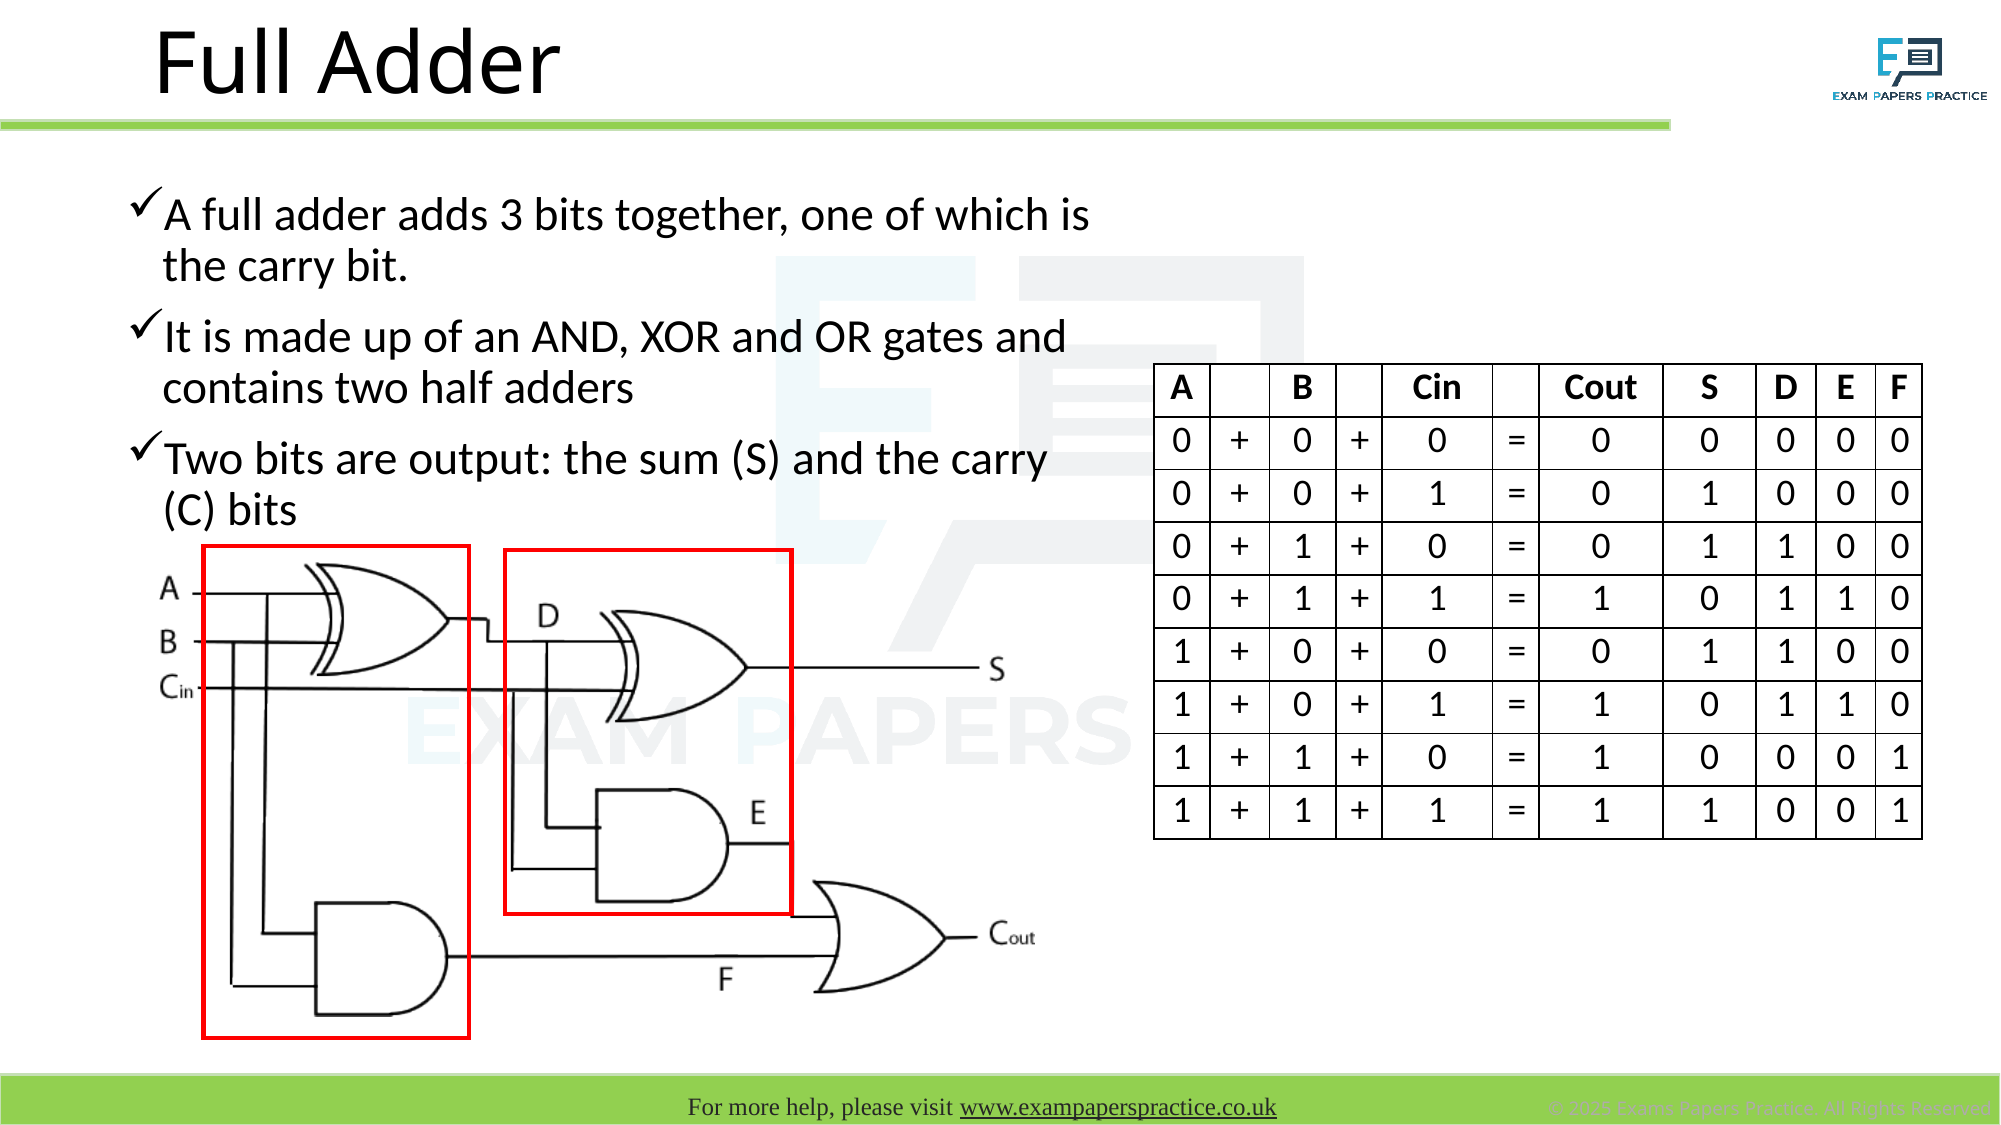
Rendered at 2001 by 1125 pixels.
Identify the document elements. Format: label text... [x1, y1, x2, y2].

table_cell 0 [1876, 682, 1921, 733]
table_cell + [1337, 523, 1381, 574]
table_cell 0 [1155, 576, 1209, 627]
table_cell 1 [1757, 629, 1815, 680]
table_cell 0 [1876, 523, 1921, 574]
table_cell 0 [1383, 629, 1492, 680]
table_cell 0 [1540, 470, 1662, 521]
table_cell 0 [1155, 470, 1209, 521]
table_cell 1 [1757, 682, 1815, 733]
picture [159, 562, 1035, 1017]
table_cell 1 [1876, 734, 1921, 785]
table_cell + [1337, 682, 1381, 733]
table_cell 0 [1270, 682, 1335, 733]
table_cell 0 [1383, 418, 1492, 469]
table_cell 0 [1155, 418, 1209, 469]
table_cell + [1337, 787, 1381, 838]
table_cell + [1211, 470, 1269, 521]
table_cell 1 [1270, 523, 1335, 574]
table_cell 0 [1817, 418, 1875, 469]
table_cell + [1211, 787, 1269, 838]
table_cell 1 [1757, 523, 1815, 574]
table_header [1211, 365, 1269, 416]
table_cell 1 [1270, 787, 1335, 838]
table_cell 1 [1540, 787, 1662, 838]
text_box [504, 549, 792, 562]
table_cell 1 [1817, 576, 1875, 627]
table_cell 0 [1876, 418, 1921, 469]
table_cell 1 [1540, 576, 1662, 627]
table_cell + [1211, 576, 1269, 627]
table_cell 0 [1664, 734, 1755, 785]
table_cell 1 [1664, 629, 1755, 680]
table_cell 1 [1664, 470, 1755, 521]
table_cell 0 [1270, 418, 1335, 469]
table_cell + [1337, 470, 1381, 521]
table_cell 0 [1540, 523, 1662, 574]
table_cell 0 [1540, 629, 1662, 680]
table_cell 0 [1757, 470, 1815, 521]
table_header F [1876, 365, 1921, 416]
table_cell + [1211, 523, 1269, 574]
table_cell + [1337, 576, 1381, 627]
title Full Adder [137, 11, 1863, 121]
table_cell 1 [1664, 787, 1755, 838]
table_header S [1664, 365, 1755, 416]
table_cell + [1211, 629, 1269, 680]
table_cell 0 [1383, 523, 1492, 574]
table_cell 1 [1664, 523, 1755, 574]
table_cell = [1493, 629, 1538, 680]
table_cell + [1337, 629, 1381, 680]
table_cell 1 [1383, 682, 1492, 733]
table_cell 1 [1540, 734, 1662, 785]
table_cell + [1211, 734, 1269, 785]
table_cell + [1337, 418, 1381, 469]
table_header D [1757, 365, 1815, 416]
table_cell 0 [1876, 629, 1921, 680]
table_cell 0 [1664, 418, 1755, 469]
table_cell 1 [1876, 787, 1921, 838]
table_header E [1817, 365, 1875, 416]
table_cell 0 [1270, 470, 1335, 521]
table_header A [1155, 365, 1209, 416]
table_cell 1 [1270, 576, 1335, 627]
table_cell 1 [1383, 576, 1492, 627]
text_box [202, 545, 470, 562]
table_cell = [1493, 470, 1538, 521]
table_cell = [1493, 734, 1538, 785]
table_cell 1 [1270, 734, 1335, 785]
table_header [1493, 365, 1538, 416]
table_cell 0 [1817, 523, 1875, 574]
table_cell 1 [1155, 682, 1209, 733]
table_header Cin [1383, 365, 1492, 416]
table_cell 1 [1155, 629, 1209, 680]
table_cell = [1493, 418, 1538, 469]
table_cell 0 [1664, 682, 1755, 733]
table_cell 1 [1383, 470, 1492, 521]
table_cell 1 [1540, 682, 1662, 733]
table_cell 0 [1817, 734, 1875, 785]
table_cell 0 [1757, 418, 1815, 469]
table_header Cout [1540, 365, 1662, 416]
table_cell = [1493, 787, 1538, 838]
table_header [1337, 365, 1381, 416]
table_cell 0 [1540, 418, 1662, 469]
text_box [202, 1017, 470, 1039]
table_cell 1 [1757, 576, 1815, 627]
table_cell 0 [1757, 787, 1815, 838]
table_cell 0 [1155, 523, 1209, 574]
table_cell 0 [1270, 629, 1335, 680]
table_cell + [1211, 682, 1269, 733]
table_cell = [1493, 523, 1538, 574]
table_cell 0 [1876, 576, 1921, 627]
table_cell 0 [1876, 470, 1921, 521]
table_cell 0 [1817, 787, 1875, 838]
table_cell 1 [1155, 734, 1209, 785]
table_header B [1270, 365, 1335, 416]
table_cell = [1493, 682, 1538, 733]
table_cell 1 [1817, 682, 1875, 733]
table_cell 0 [1383, 734, 1492, 785]
table_cell 0 [1817, 629, 1875, 680]
table_cell 1 [1383, 787, 1492, 838]
table_cell 0 [1664, 576, 1755, 627]
table_cell + [1211, 418, 1269, 469]
table_cell 0 [1757, 734, 1815, 785]
table_cell + [1337, 734, 1381, 785]
table_cell = [1493, 576, 1538, 627]
table_cell 0 [1817, 470, 1875, 521]
list A full adder adds 3 bits together, one of which is the carry bit. It is made up of an AND, XOR and OR gates and contains two half adders Two bits are output: the sum (S) and the carry (C) bits [111, 181, 1118, 546]
table_cell 1 [1155, 787, 1209, 838]
